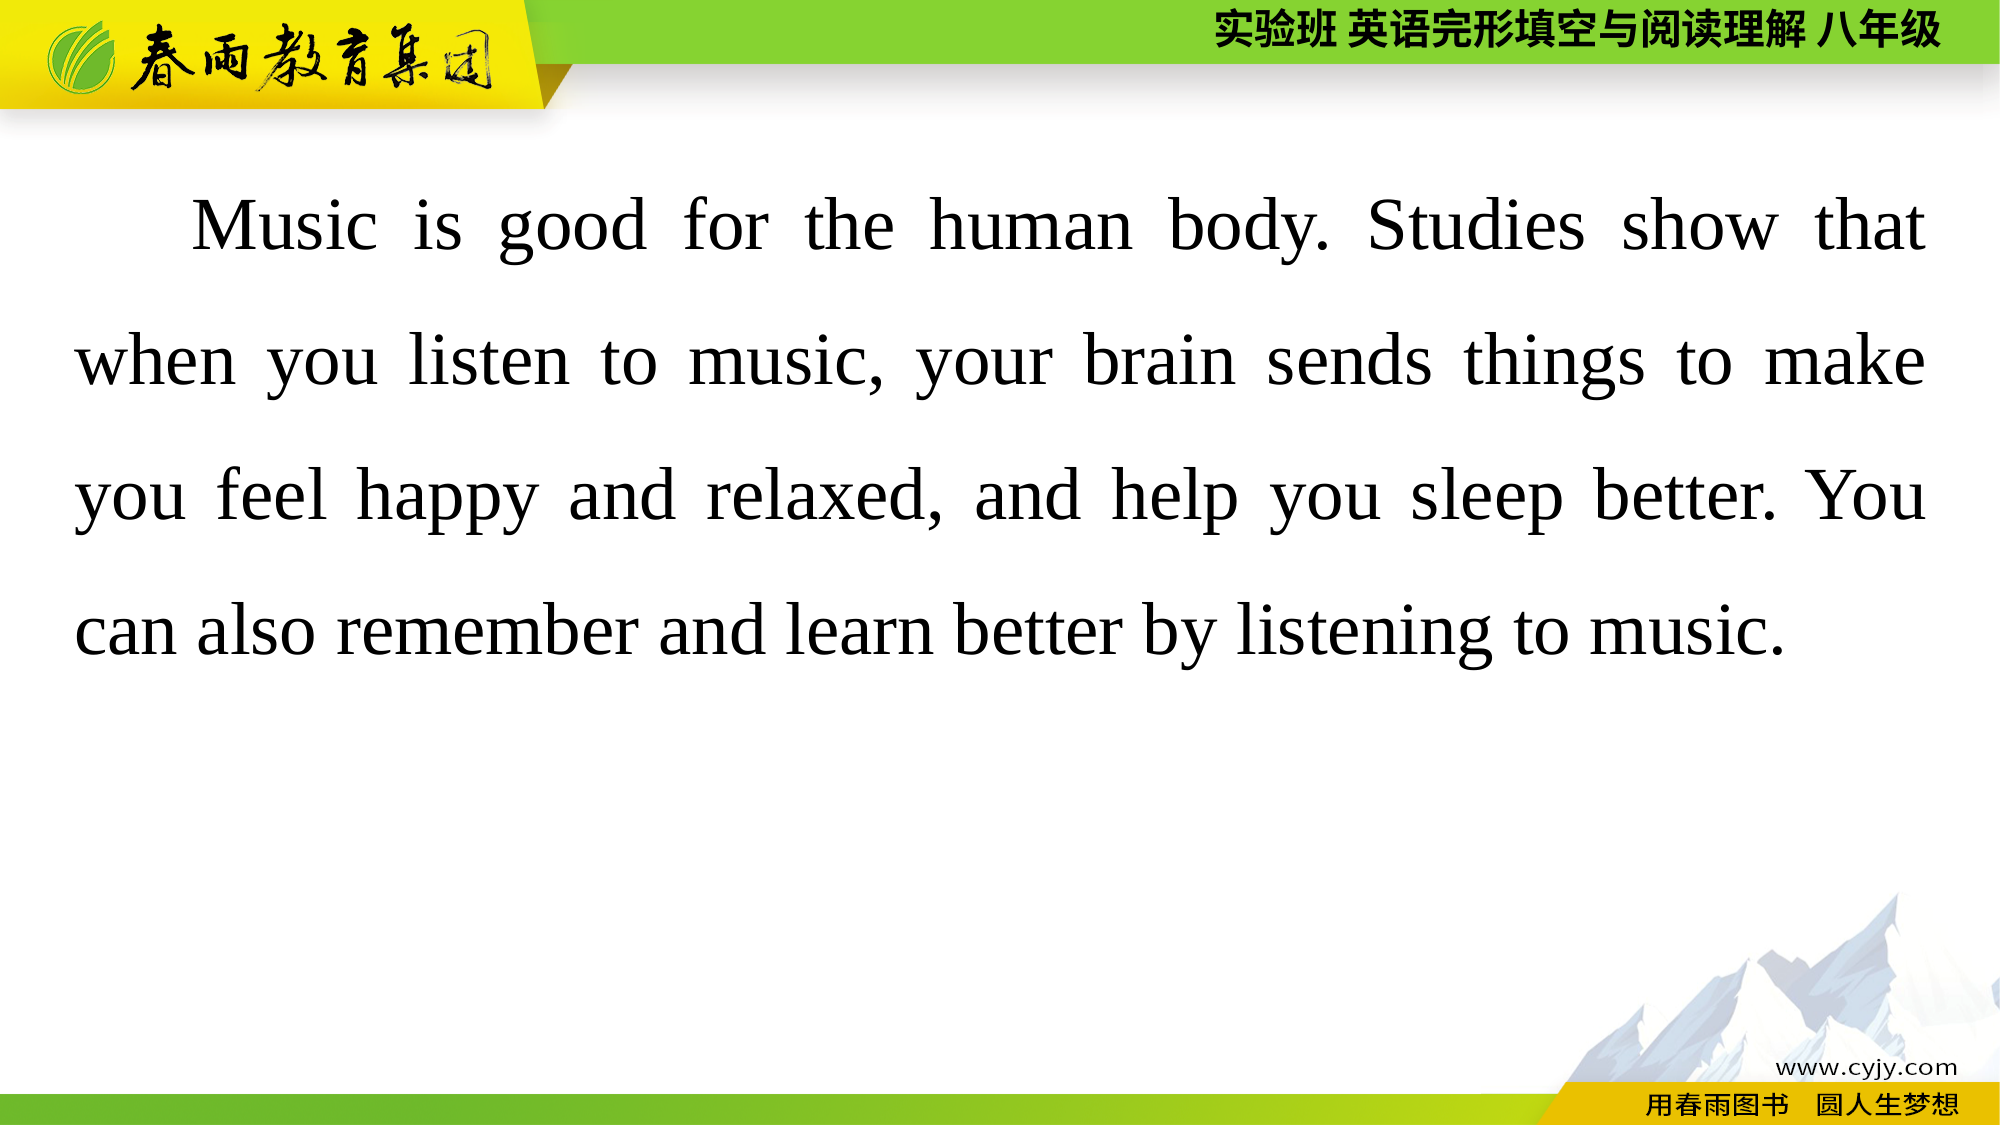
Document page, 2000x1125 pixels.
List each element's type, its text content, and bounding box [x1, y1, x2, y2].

picture [0, 0, 2000, 1125]
list Music is good for the human body. Studies show that when you listen to music, your brain sends things to make you feel happy and relaxed, and help you sleep better. You can also remember and learn better by listening to music. [59, 122, 1944, 667]
